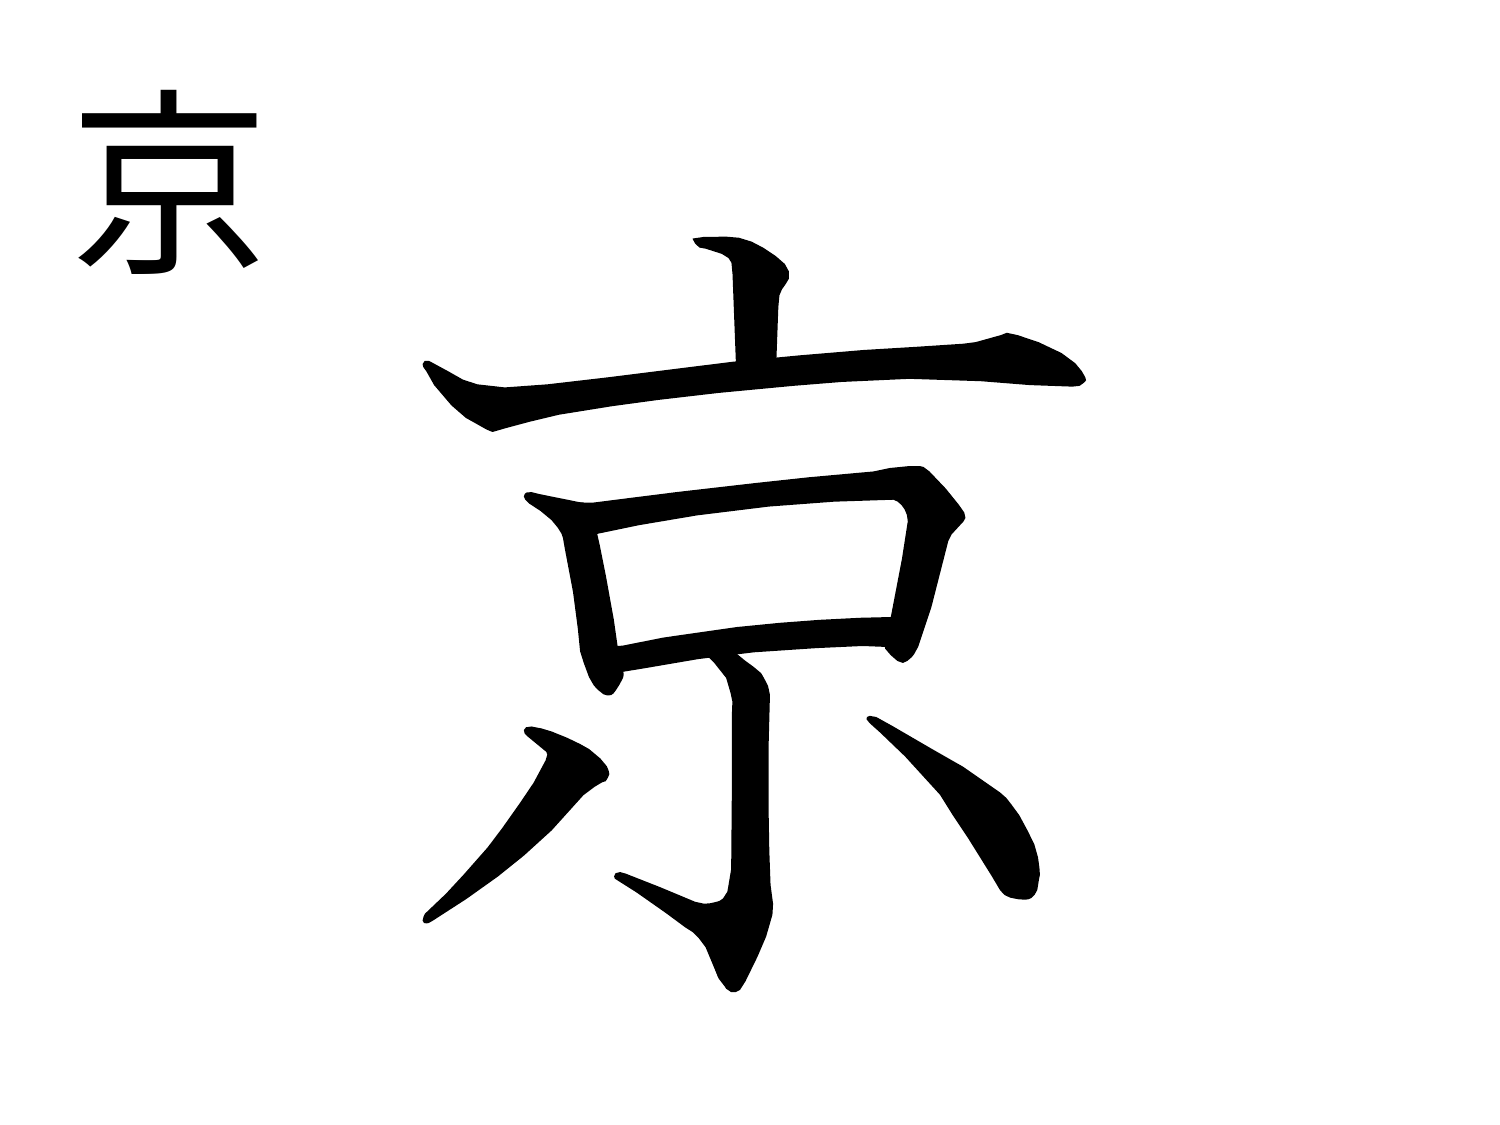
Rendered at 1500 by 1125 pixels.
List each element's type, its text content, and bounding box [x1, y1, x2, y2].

text_box [692, 640, 776, 995]
text_box [566, 463, 968, 665]
text_box 京 [54, 50, 285, 306]
text_box [521, 490, 626, 698]
text_box [864, 713, 1042, 902]
text_box [420, 724, 612, 926]
text_box [690, 234, 791, 359]
text_box [420, 330, 1089, 435]
text_box [612, 870, 727, 980]
text_box [599, 614, 908, 675]
